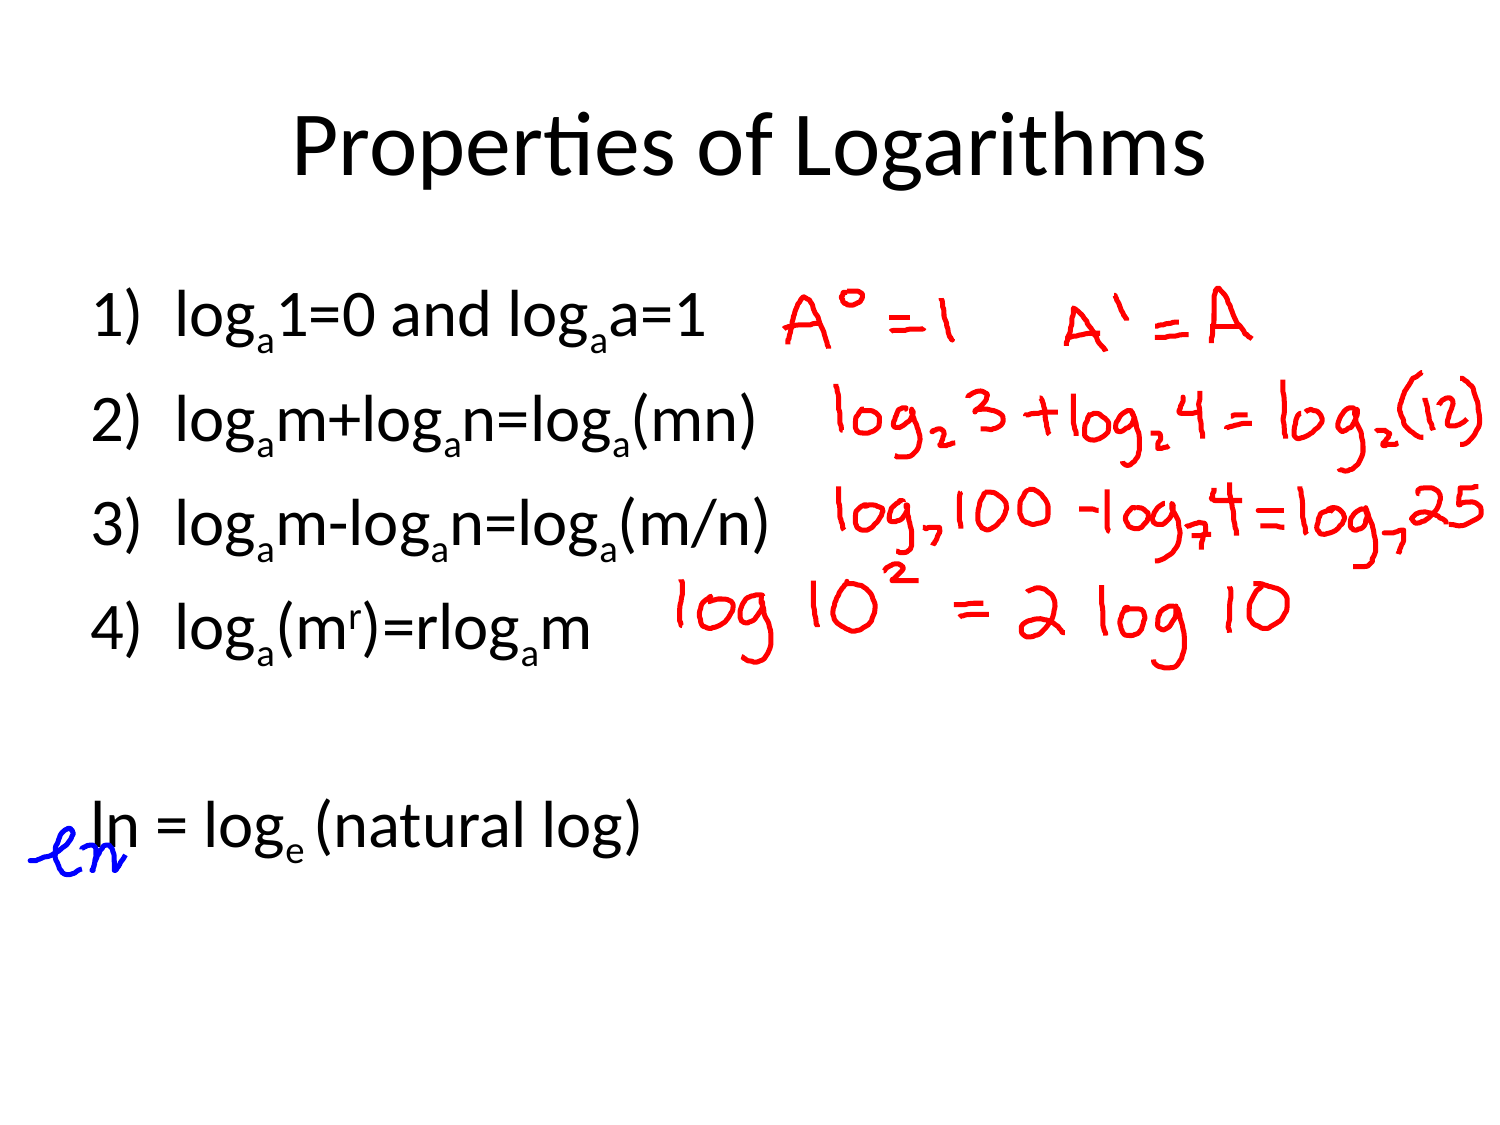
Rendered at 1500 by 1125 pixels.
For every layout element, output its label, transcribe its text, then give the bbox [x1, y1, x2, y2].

text_box [1337, 407, 1364, 472]
text_box [1383, 529, 1405, 555]
text_box [1225, 422, 1252, 429]
text_box [1197, 390, 1204, 439]
text_box [739, 594, 772, 663]
text_box [1192, 536, 1205, 550]
text_box [1072, 393, 1077, 436]
text_box [791, 296, 821, 325]
text_box [1154, 333, 1189, 339]
text_box [977, 491, 1008, 531]
text_box [1212, 287, 1241, 325]
text_box [1375, 429, 1399, 447]
text_box [1150, 432, 1170, 450]
text_box [1106, 489, 1111, 533]
text_box [1043, 414, 1051, 435]
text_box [29, 828, 126, 875]
text_box [1398, 371, 1424, 439]
text_box [1024, 411, 1058, 417]
text_box [1114, 294, 1128, 321]
text_box [1152, 605, 1186, 669]
text_box [958, 491, 962, 529]
text_box [958, 613, 989, 618]
text_box [1349, 506, 1377, 568]
text_box [787, 323, 830, 349]
text_box [678, 579, 684, 627]
text_box [1260, 525, 1285, 529]
text_box [1410, 487, 1447, 525]
text_box [967, 390, 1004, 431]
text_box [698, 595, 734, 630]
text_box [1067, 307, 1095, 336]
text_box [1460, 377, 1481, 446]
text_box [837, 486, 845, 531]
text_box [1114, 409, 1141, 467]
text_box [1067, 332, 1101, 339]
text_box [1083, 412, 1110, 441]
text_box [1151, 502, 1181, 562]
text_box [854, 504, 884, 531]
text_box [931, 428, 956, 447]
text_box [922, 526, 941, 546]
text_box [892, 407, 921, 458]
text_box [1100, 585, 1107, 636]
text_box [940, 298, 954, 341]
text_box [1227, 586, 1232, 633]
text_box [1424, 397, 1435, 431]
text_box [1079, 508, 1099, 512]
text_box [1019, 488, 1049, 526]
text_box [1228, 482, 1238, 536]
text_box [783, 322, 821, 330]
text_box [1191, 533, 1212, 537]
text_box [1448, 485, 1482, 527]
text_box [883, 563, 919, 582]
text_box [1282, 379, 1287, 439]
text_box [953, 602, 984, 606]
text_box [1065, 335, 1107, 352]
text_box [840, 290, 864, 306]
title Properties of Logarithms [75, 45, 1425, 233]
text_box [854, 408, 881, 434]
text_box [890, 327, 925, 333]
text_box [812, 580, 819, 628]
text_box [1438, 397, 1460, 427]
text_box [835, 383, 843, 431]
text_box [888, 499, 913, 554]
list loga1=0 and logaa=1 logam+logan=loga(mn) logam-logan=loga(m/n) loga(mr)=rlogam ln = loge (natural log) [75, 262, 1425, 1005]
text_box [1210, 327, 1253, 344]
text_box [1020, 587, 1065, 638]
text_box [1178, 396, 1198, 415]
text_box [1124, 506, 1150, 530]
text_box [832, 580, 876, 633]
text_box [1119, 606, 1146, 637]
text_box [1299, 486, 1308, 535]
text_box [1155, 321, 1179, 327]
text_box [1248, 582, 1288, 630]
text_box [1185, 521, 1207, 535]
text_box [1210, 487, 1230, 502]
text_box [1293, 408, 1323, 440]
text_box [1315, 506, 1346, 536]
text_box [1039, 397, 1046, 411]
text_box [1232, 495, 1243, 502]
